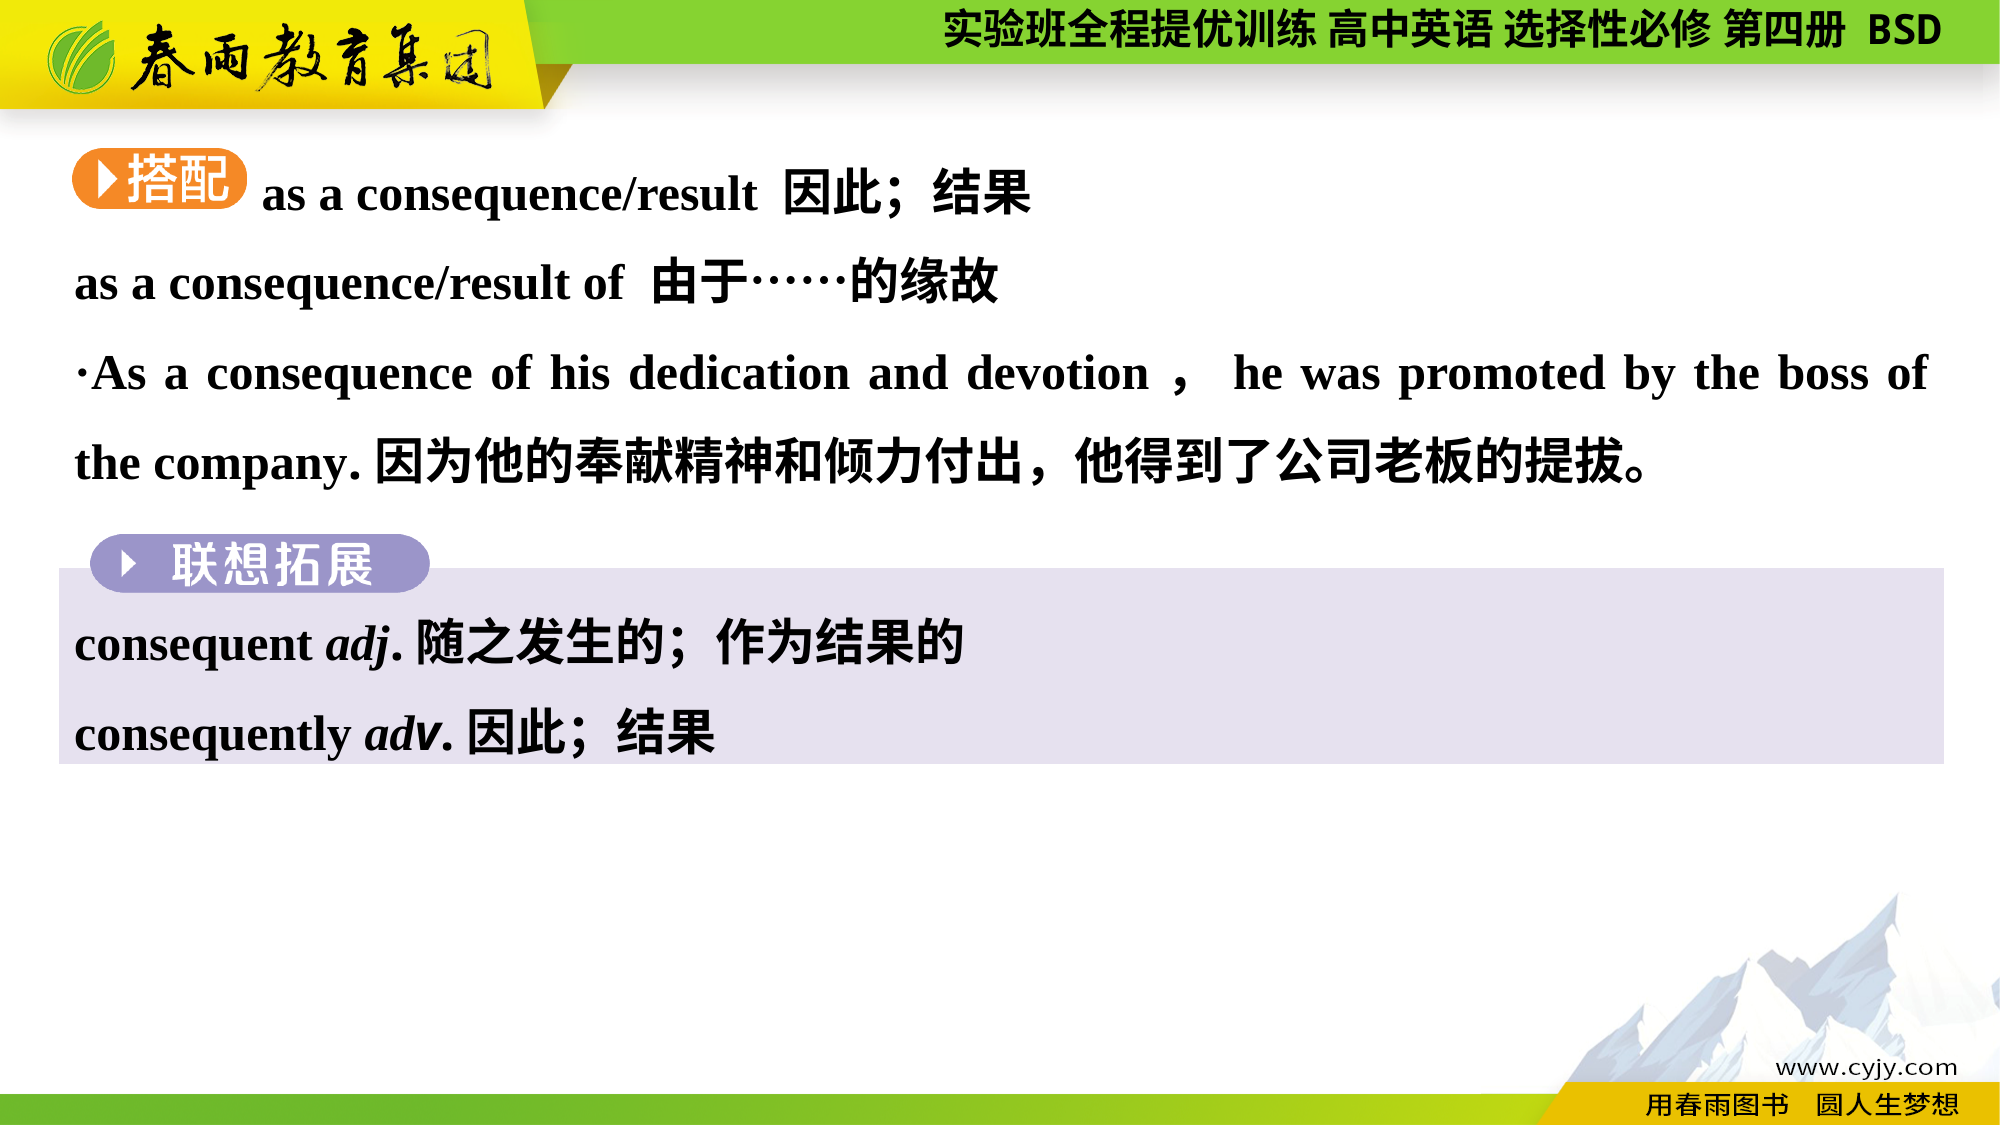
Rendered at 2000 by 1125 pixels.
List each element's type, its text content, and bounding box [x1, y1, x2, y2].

list as a consequence/result 因此；结果 as a consequence/result of 由于……的缘故 ·As a consequence of his dedication and devotion，he was promoted by the boss of the company.因为他的奉献精神和倾力付出，他得到了公司老板的提拔。 consequent adj.随之发生的；作为结果的 consequently adv.因此；结果 [59, 122, 1944, 568]
picture [0, 0, 2000, 1125]
